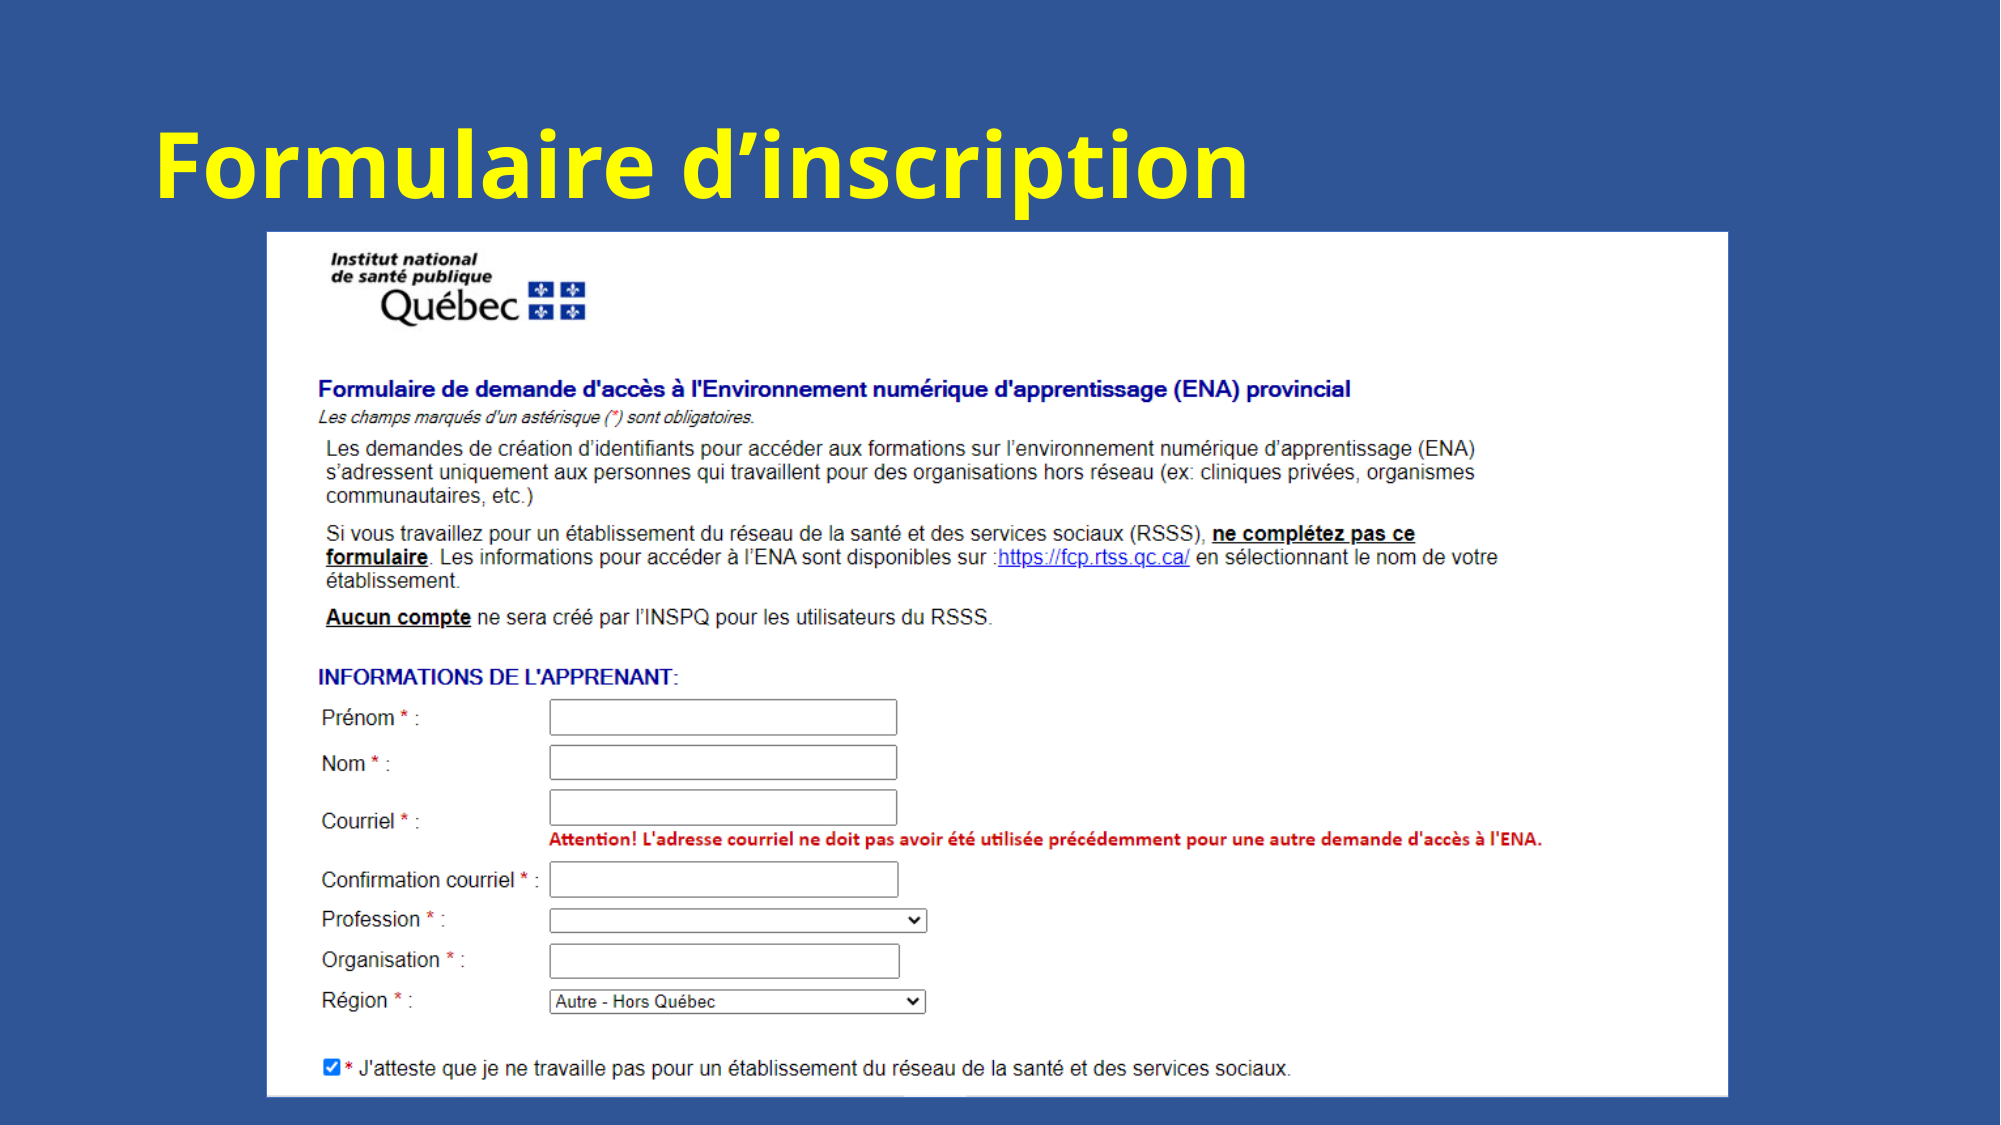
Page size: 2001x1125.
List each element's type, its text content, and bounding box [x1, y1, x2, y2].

picture [266, 231, 1729, 1098]
title Formulaire d’inscription [137, 59, 1863, 278]
